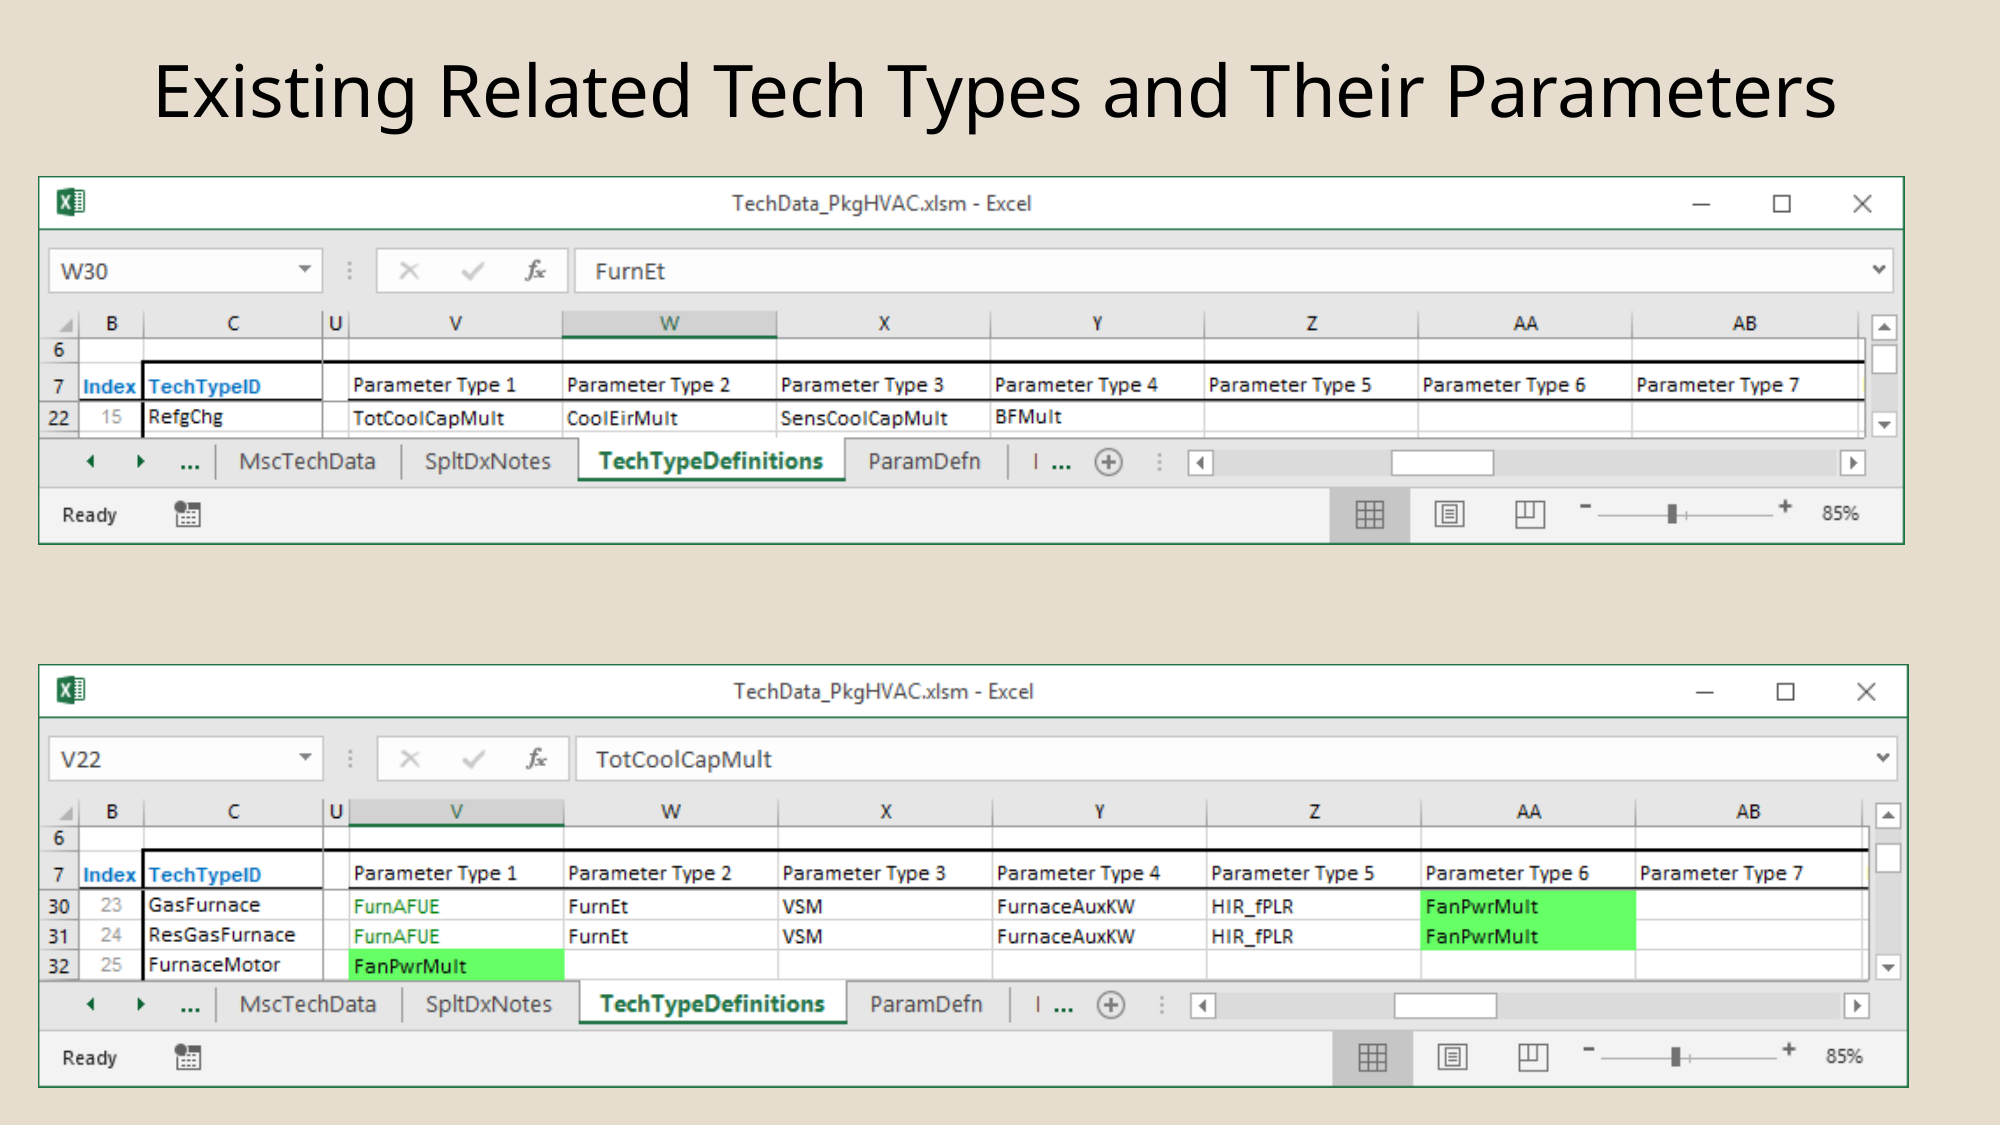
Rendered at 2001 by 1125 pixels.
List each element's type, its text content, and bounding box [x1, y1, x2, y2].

picture [38, 176, 1905, 545]
title Existing Related Tech Types and Their Parameters [137, 37, 1863, 150]
picture [38, 664, 1909, 1088]
